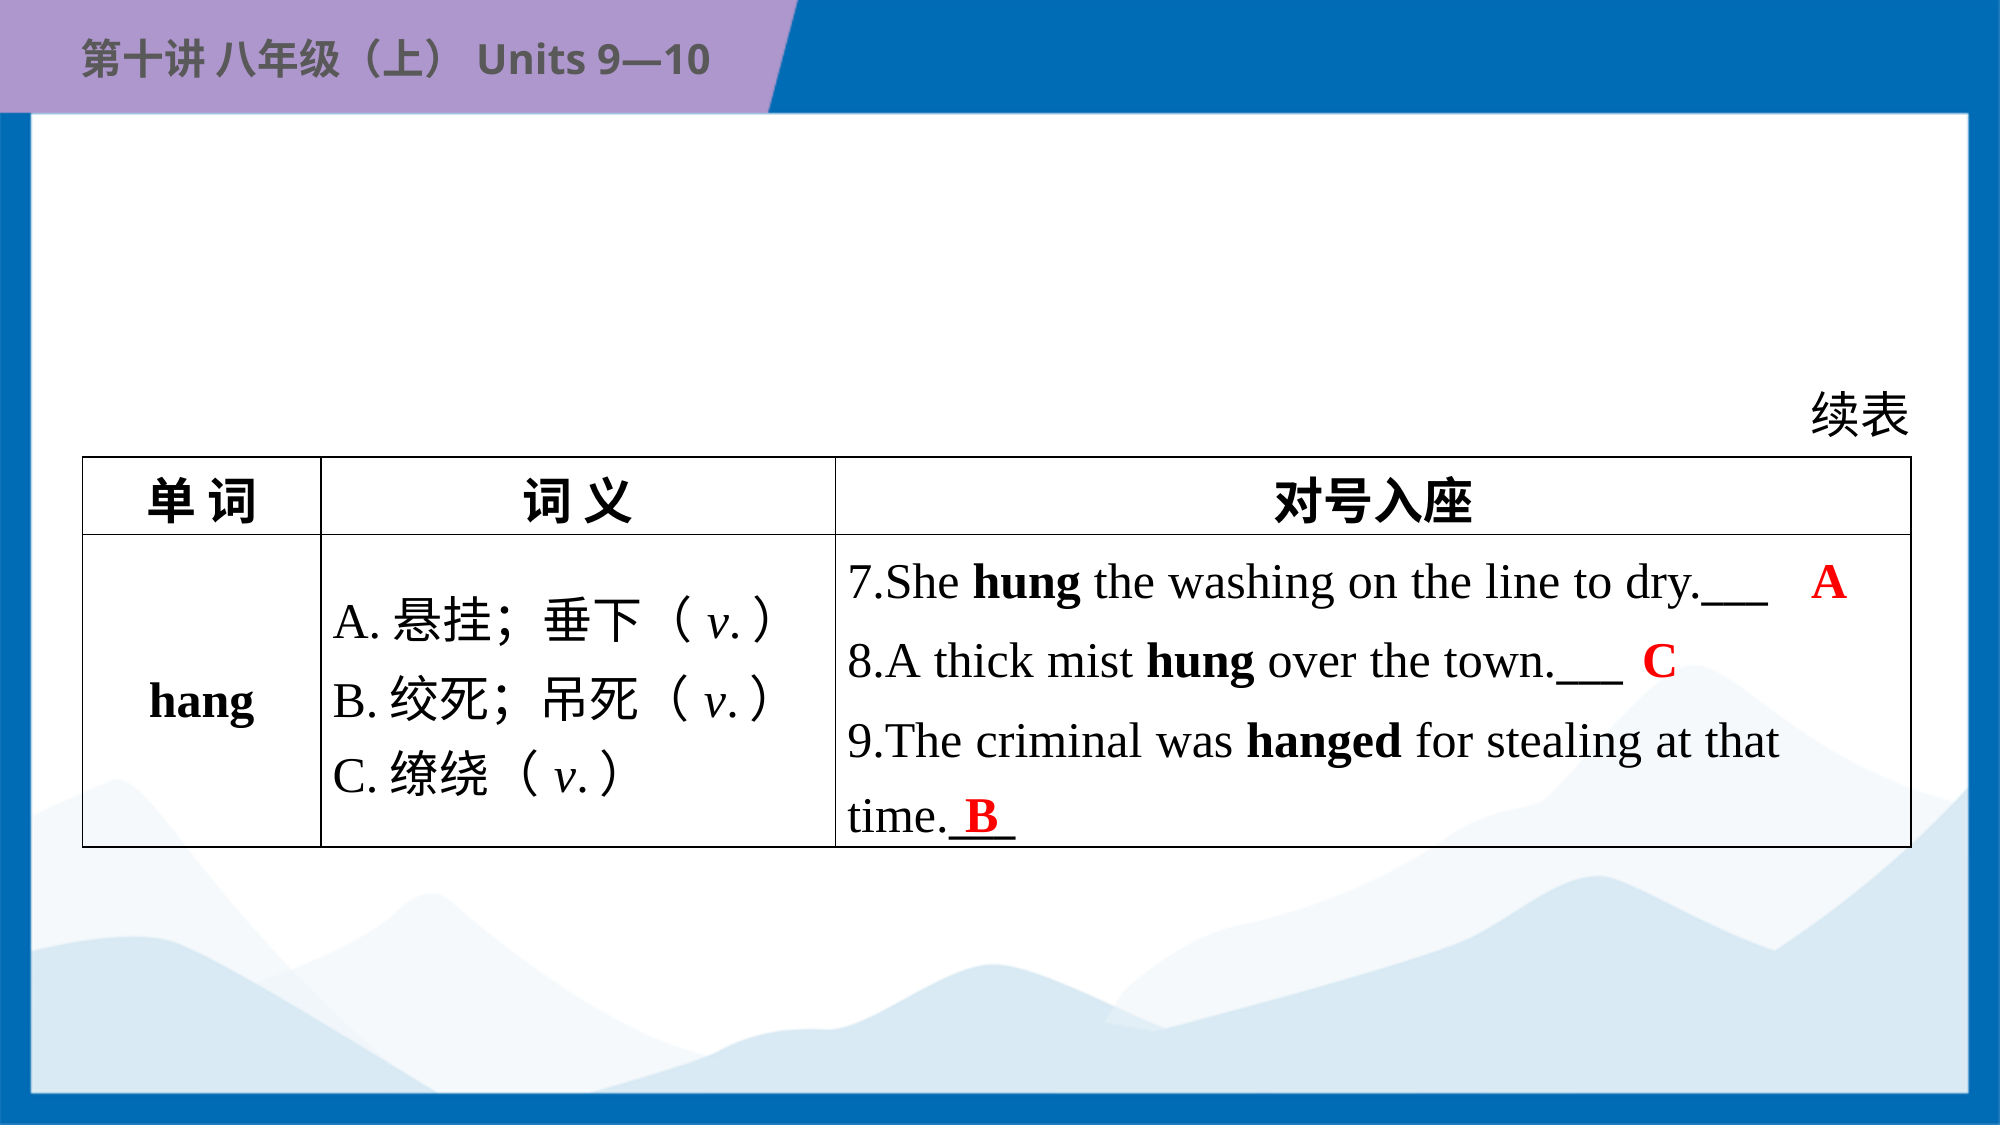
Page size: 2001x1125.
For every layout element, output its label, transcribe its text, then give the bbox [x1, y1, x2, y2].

table_cell hang [83, 535, 320, 846]
text_box A [1792, 531, 1866, 602]
table_cell 7.She hung the washing on the line to dry.___ 8.A thick mist hung over the town.___ 9.The criminal was hanged for stealing at that time.___ [836, 535, 1910, 846]
text_box C [1623, 610, 1697, 681]
table_cell A.悬挂；垂下（v.） B.绞死；吊死（v.） C.缭绕（v.） [322, 535, 835, 846]
table_header 单 词 [83, 458, 320, 534]
table_header 词 义 [322, 458, 835, 534]
text_box 续表 [1810, 355, 1911, 444]
table_header 对号入座 [836, 458, 1910, 534]
text_box B [946, 765, 1017, 836]
picture [0, 0, 2000, 1125]
